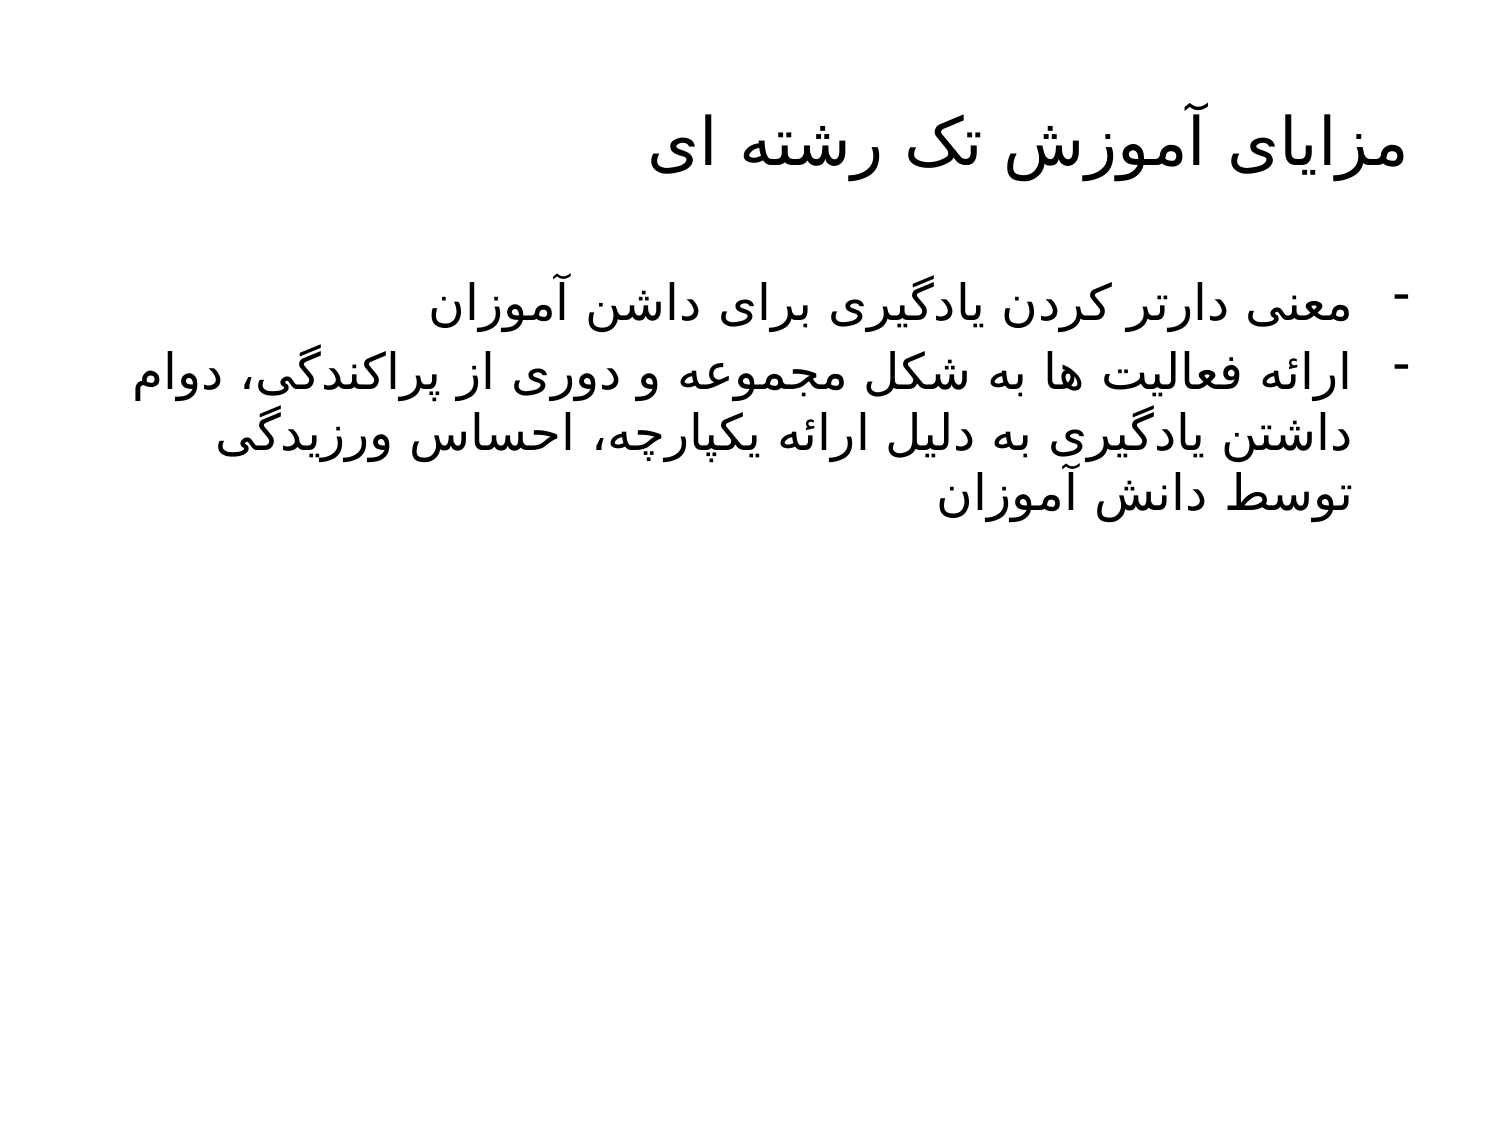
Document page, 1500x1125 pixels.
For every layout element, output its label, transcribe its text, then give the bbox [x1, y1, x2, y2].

list معنی دارتر کردن یادگیری برای داشن آموزان ارائه فعالیت ها به شکل مجموعه و دوری از پراکندگی، دوام داشتن یادگیری به دلیل ارائه یکپارچه، احساس ورزیدگی توسط دانش آموزان [75, 262, 1425, 1005]
title مزایای آموزش تک رشته ای [75, 45, 1425, 233]
